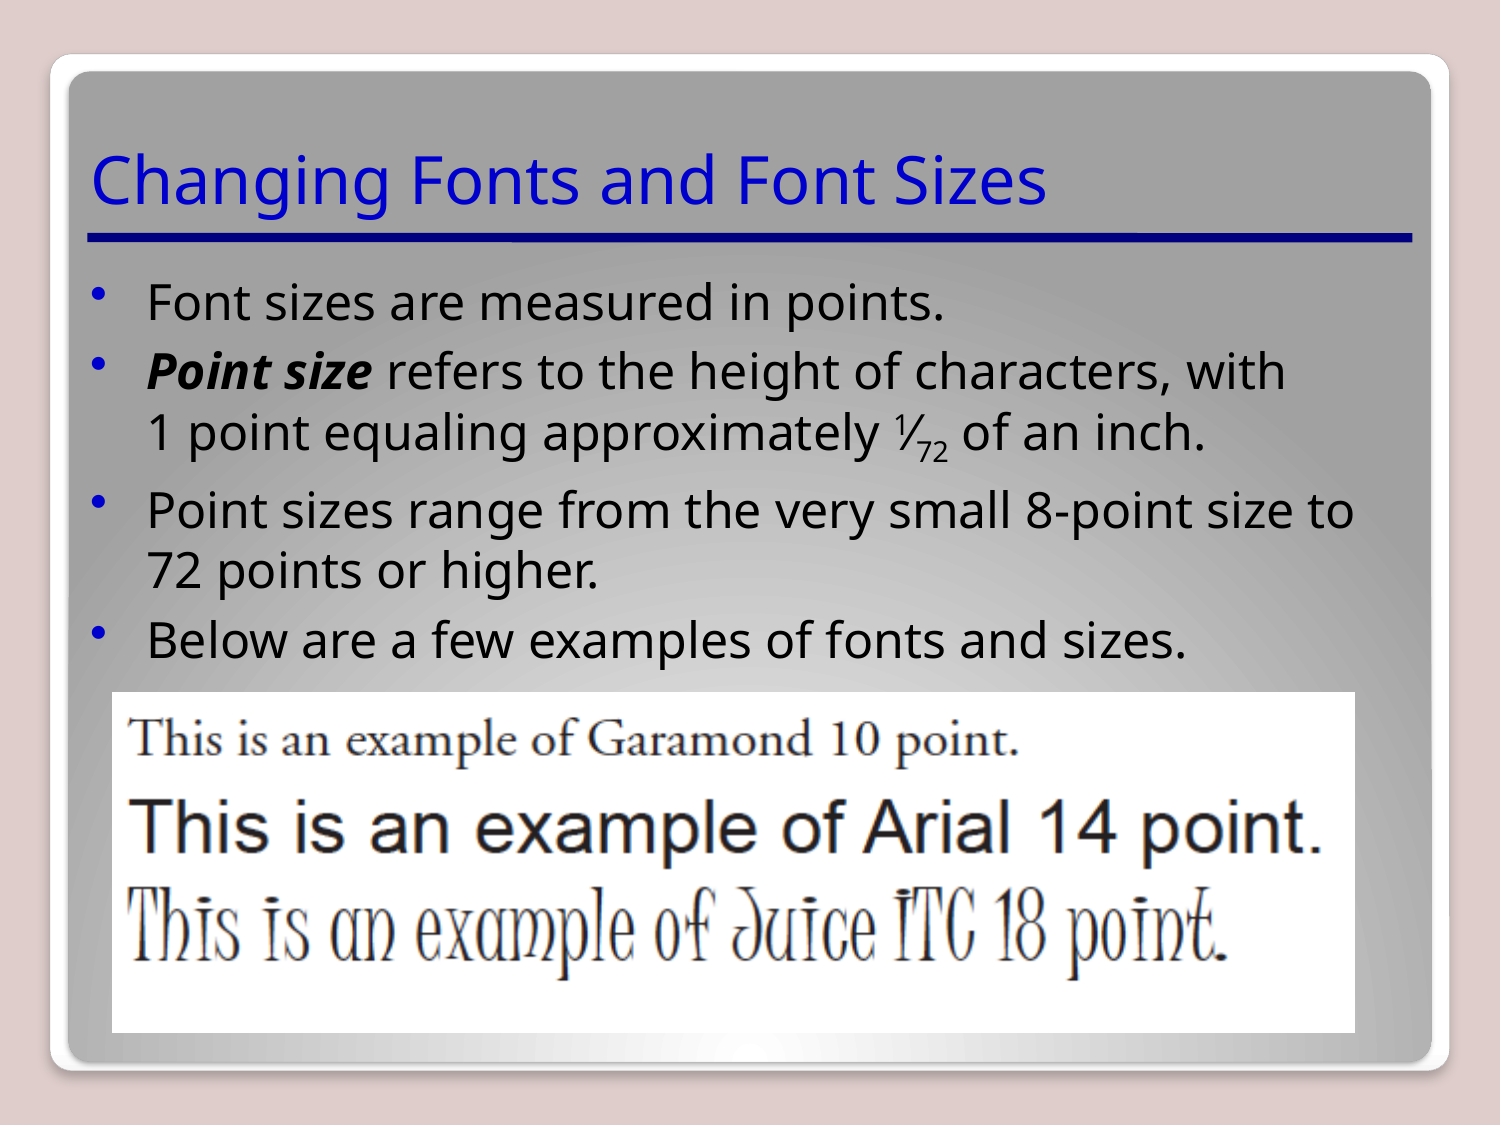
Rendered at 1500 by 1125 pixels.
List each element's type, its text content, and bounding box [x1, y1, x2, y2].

list Font sizes are measured in points. Point size refers to the height of characters, with 1 point equaling approximately 1⁄72 of an inch. Point sizes range from the very small 8-point size to 72 points or higher. Below are a few examples of fonts and sizes. [74, 262, 1426, 1063]
picture [111, 692, 1356, 1034]
title Changing Fonts and Font Sizes [74, 74, 1426, 226]
